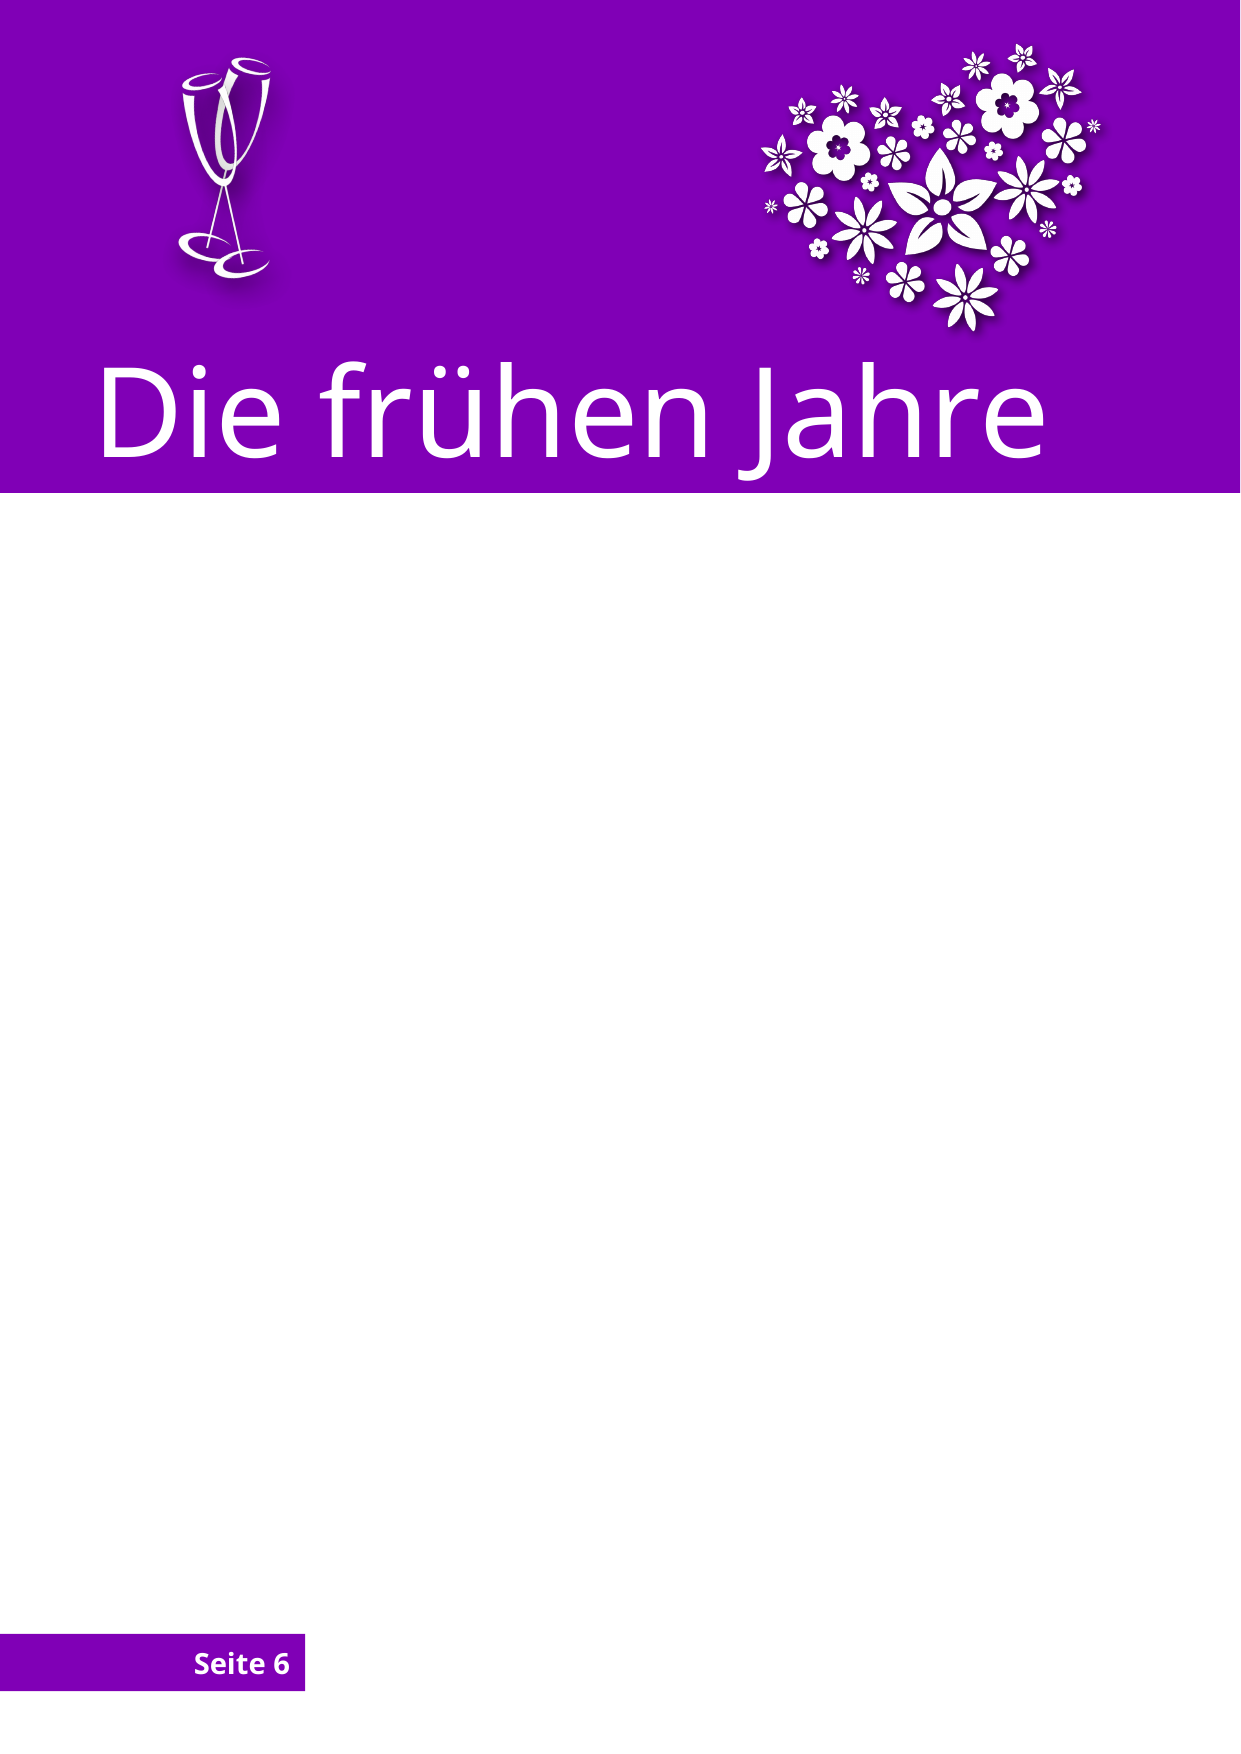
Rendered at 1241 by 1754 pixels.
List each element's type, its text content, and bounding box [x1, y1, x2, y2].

text_box Die frühen Jahre [77, 317, 1176, 486]
picture [735, 21, 1154, 387]
text_box Seite 6 [0, 1633, 306, 1692]
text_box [155, 40, 306, 318]
text_box [0, 0, 1241, 493]
